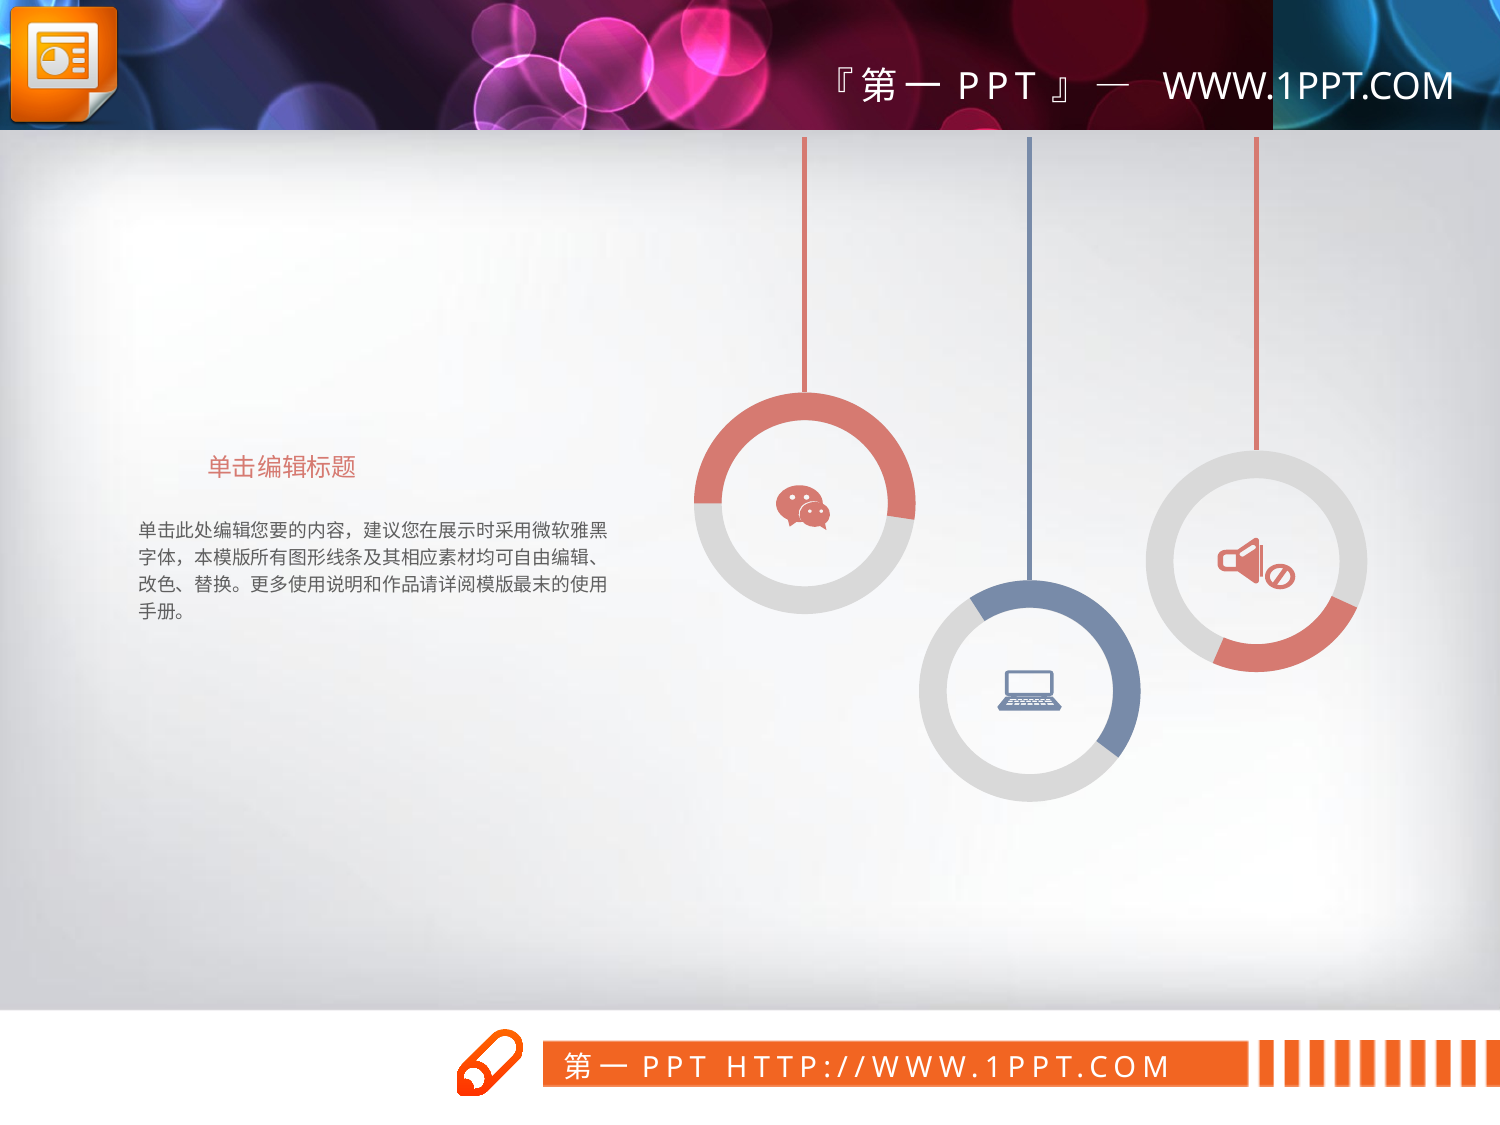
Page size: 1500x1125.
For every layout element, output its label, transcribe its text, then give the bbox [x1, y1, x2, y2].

text_box 单击此处编辑您要的内容，建议您在展示时采用微软雅黑字体，本模版所有图形线条及其相应素材均可自由编辑、改色、替换。更多使用说明和作品请详阅模版最末的使用手册。 [123, 507, 624, 630]
text_box [1217, 537, 1263, 584]
text_box [997, 670, 1062, 711]
text_box [1212, 596, 1358, 673]
picture [0, 0, 1500, 1012]
text_box [694, 392, 916, 520]
text_box 单击编辑标题 [58, 444, 506, 489]
text_box [776, 485, 830, 531]
text_box [969, 580, 1141, 758]
text_box [1265, 563, 1296, 590]
text_box [694, 504, 915, 615]
text_box [1145, 450, 1368, 663]
text_box [919, 598, 1119, 802]
picture [543, 1040, 1500, 1087]
